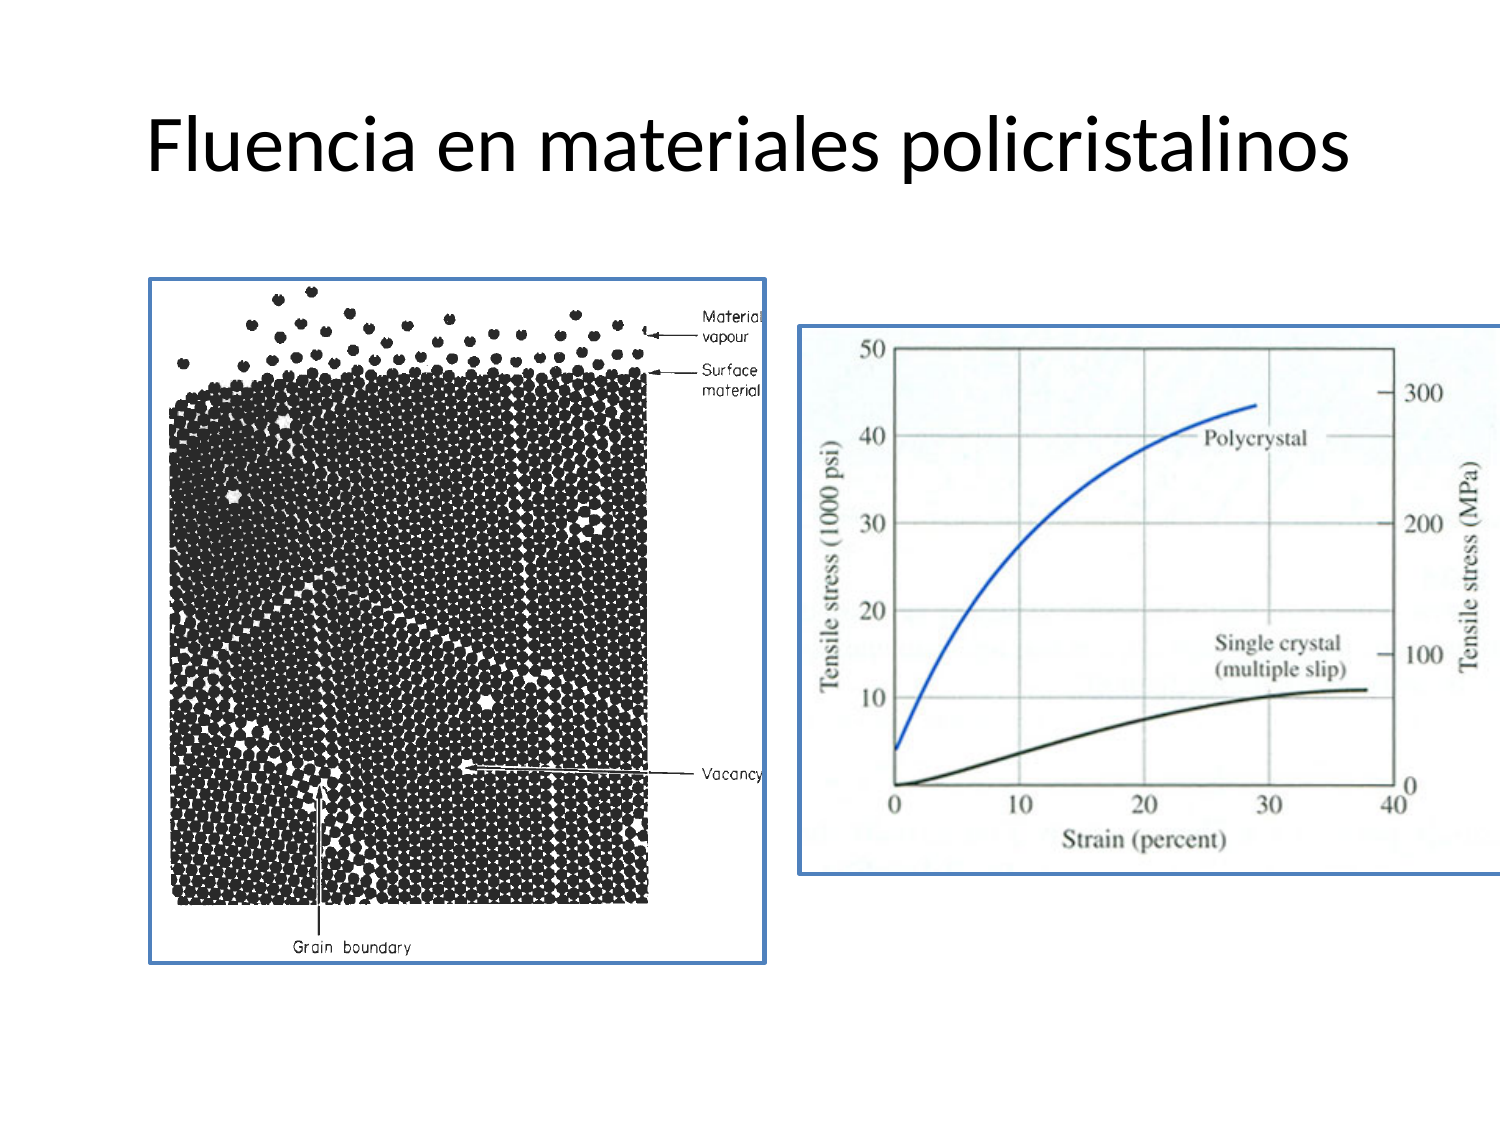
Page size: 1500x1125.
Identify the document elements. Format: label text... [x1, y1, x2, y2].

title Fluencia en materiales policristalinos [75, 45, 1425, 233]
picture [801, 327, 1500, 873]
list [152, 280, 763, 962]
